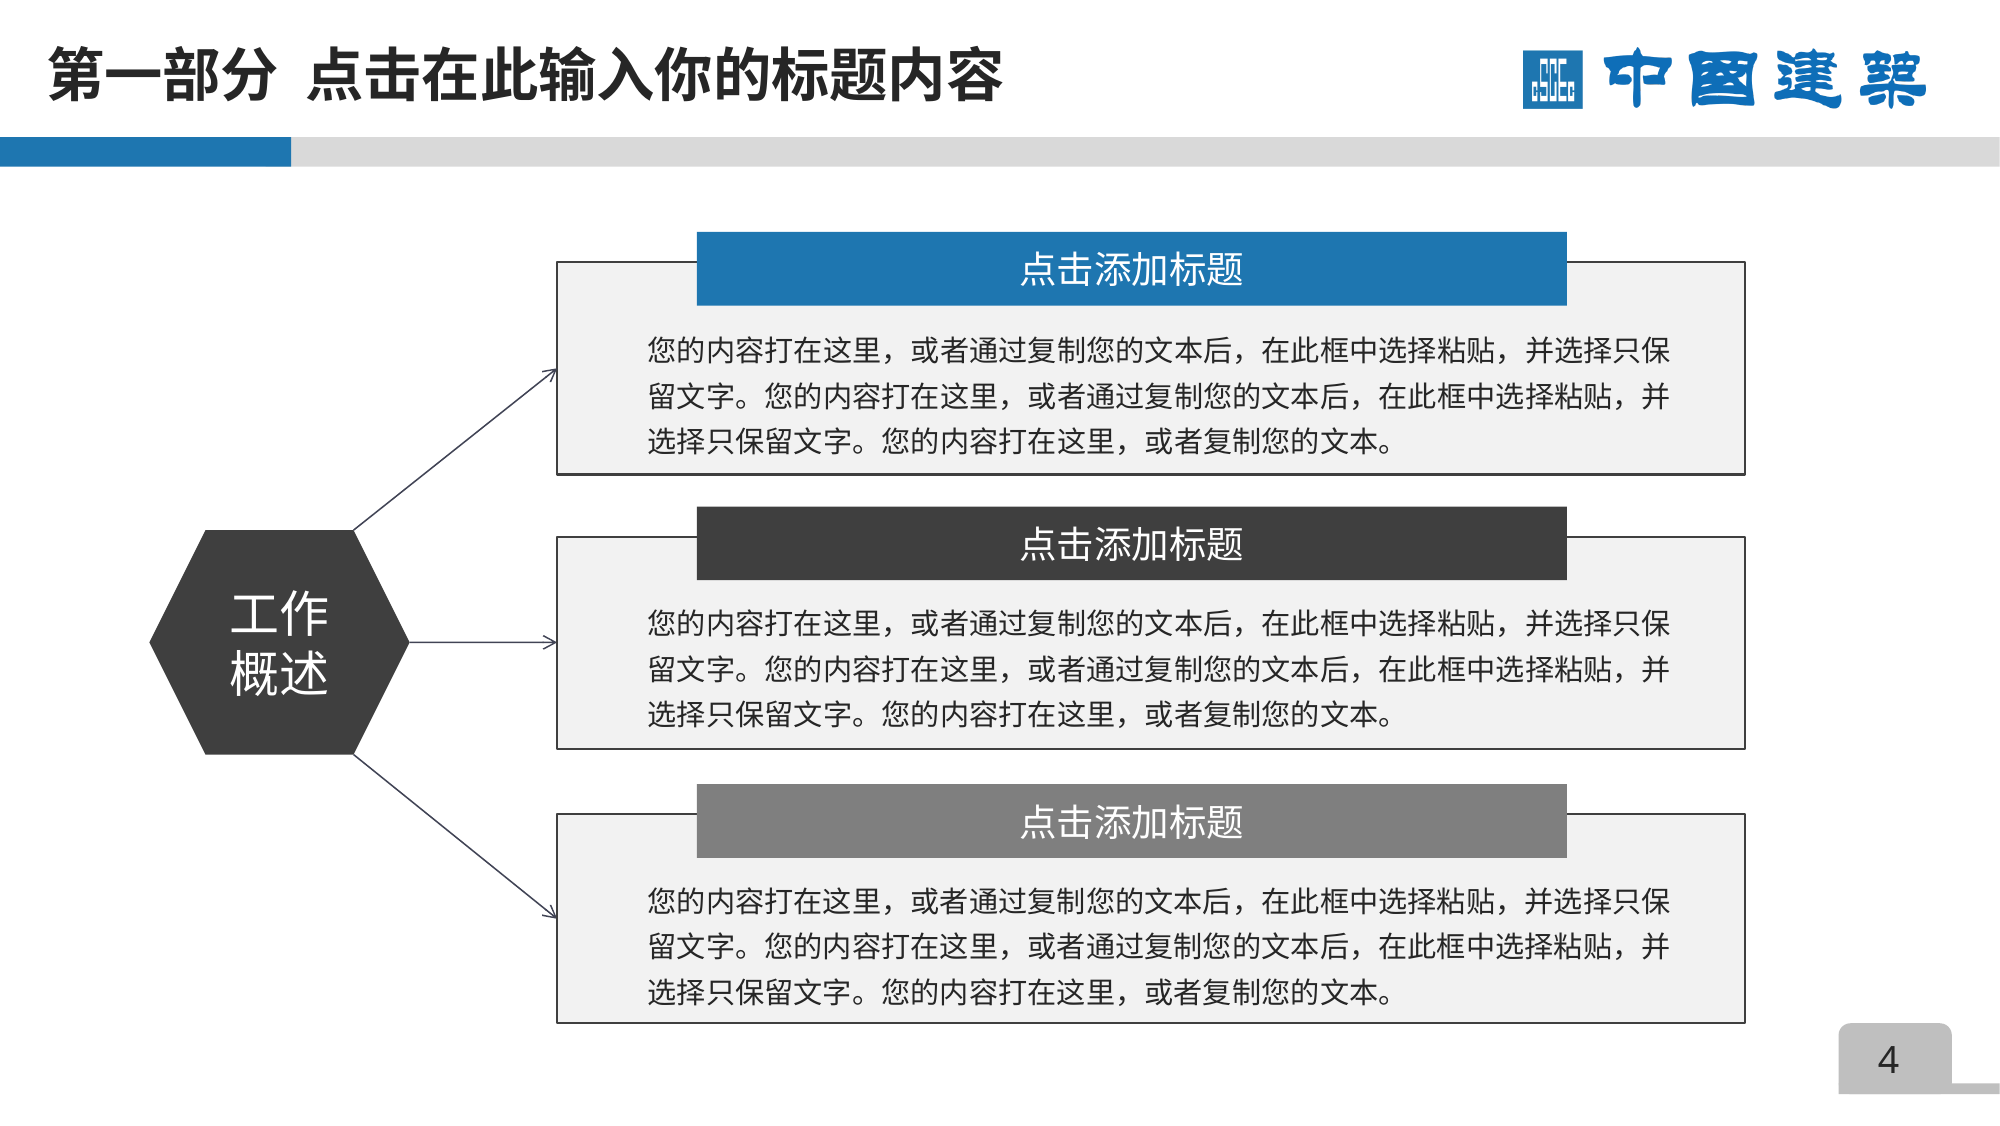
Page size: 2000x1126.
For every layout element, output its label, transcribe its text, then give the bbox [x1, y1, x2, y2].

text_box 点击添加标题 [695, 230, 1569, 308]
text_box [555, 260, 1748, 477]
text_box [353, 368, 558, 531]
text_box 您的内容打在这里，或者通过复制您的文本后，在此框中选择粘贴，并选择只保留文字。您的内容打在这里，或者通过复制您的文本后，在此框中选择粘贴，并选择只保留文字。您的内容打在这里，或者复制您的文本。 [632, 314, 1698, 466]
text_box 您的内容打在这里，或者通过复制您的文本后，在此框中选择粘贴，并选择只保留文字。您的内容打在这里，或者通过复制您的文本后，在此框中选择粘贴，并选择只保留文字。您的内容打在这里，或者复制您的文本。 [632, 865, 1700, 1017]
text_box 点击添加标题 [695, 782, 1569, 860]
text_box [353, 754, 558, 919]
picture [1523, 47, 1926, 109]
text_box 第一部分 点击在此输入你的标题内容 [31, 31, 1083, 116]
text_box [555, 812, 1748, 1025]
text_box 您的内容打在这里，或者通过复制您的文本后，在此框中选择粘贴，并选择只保留文字。您的内容打在这里，或者通过复制您的文本后，在此框中选择粘贴，并选择只保留文字。您的内容打在这里，或者复制您的文本。 [632, 587, 1709, 739]
text_box 工作 概述 [147, 528, 412, 757]
text_box [555, 535, 1748, 751]
text_box 点击添加标题 [695, 504, 1569, 582]
